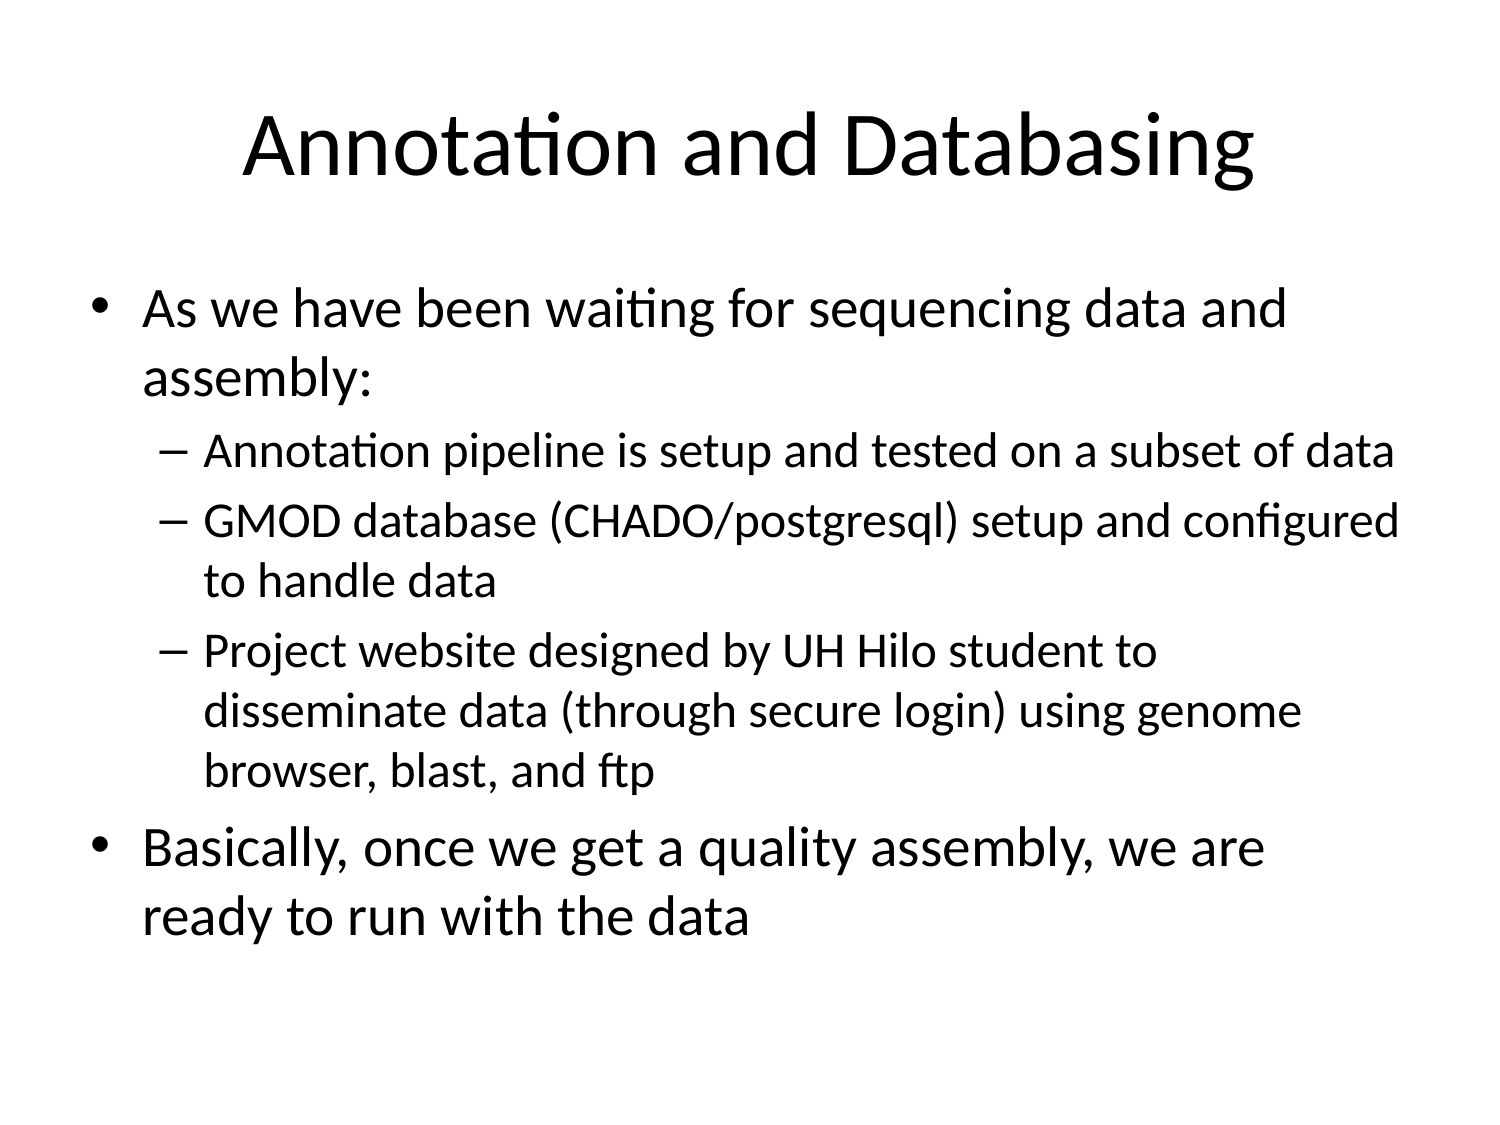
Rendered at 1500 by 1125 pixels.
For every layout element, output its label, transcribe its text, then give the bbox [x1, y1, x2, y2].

list As we have been waiting for sequencing data and assembly: Annotation pipeline is setup and tested on a subset of data GMOD database (CHADO/postgresql) setup and configured to handle data Project website designed by UH Hilo student to disseminate data (through secure login) using genome browser, blast, and ftp Basically, once we get a quality assembly, we are ready to run with the data [74, 262, 1426, 1006]
title Annotation and Databasing [74, 44, 1426, 233]
